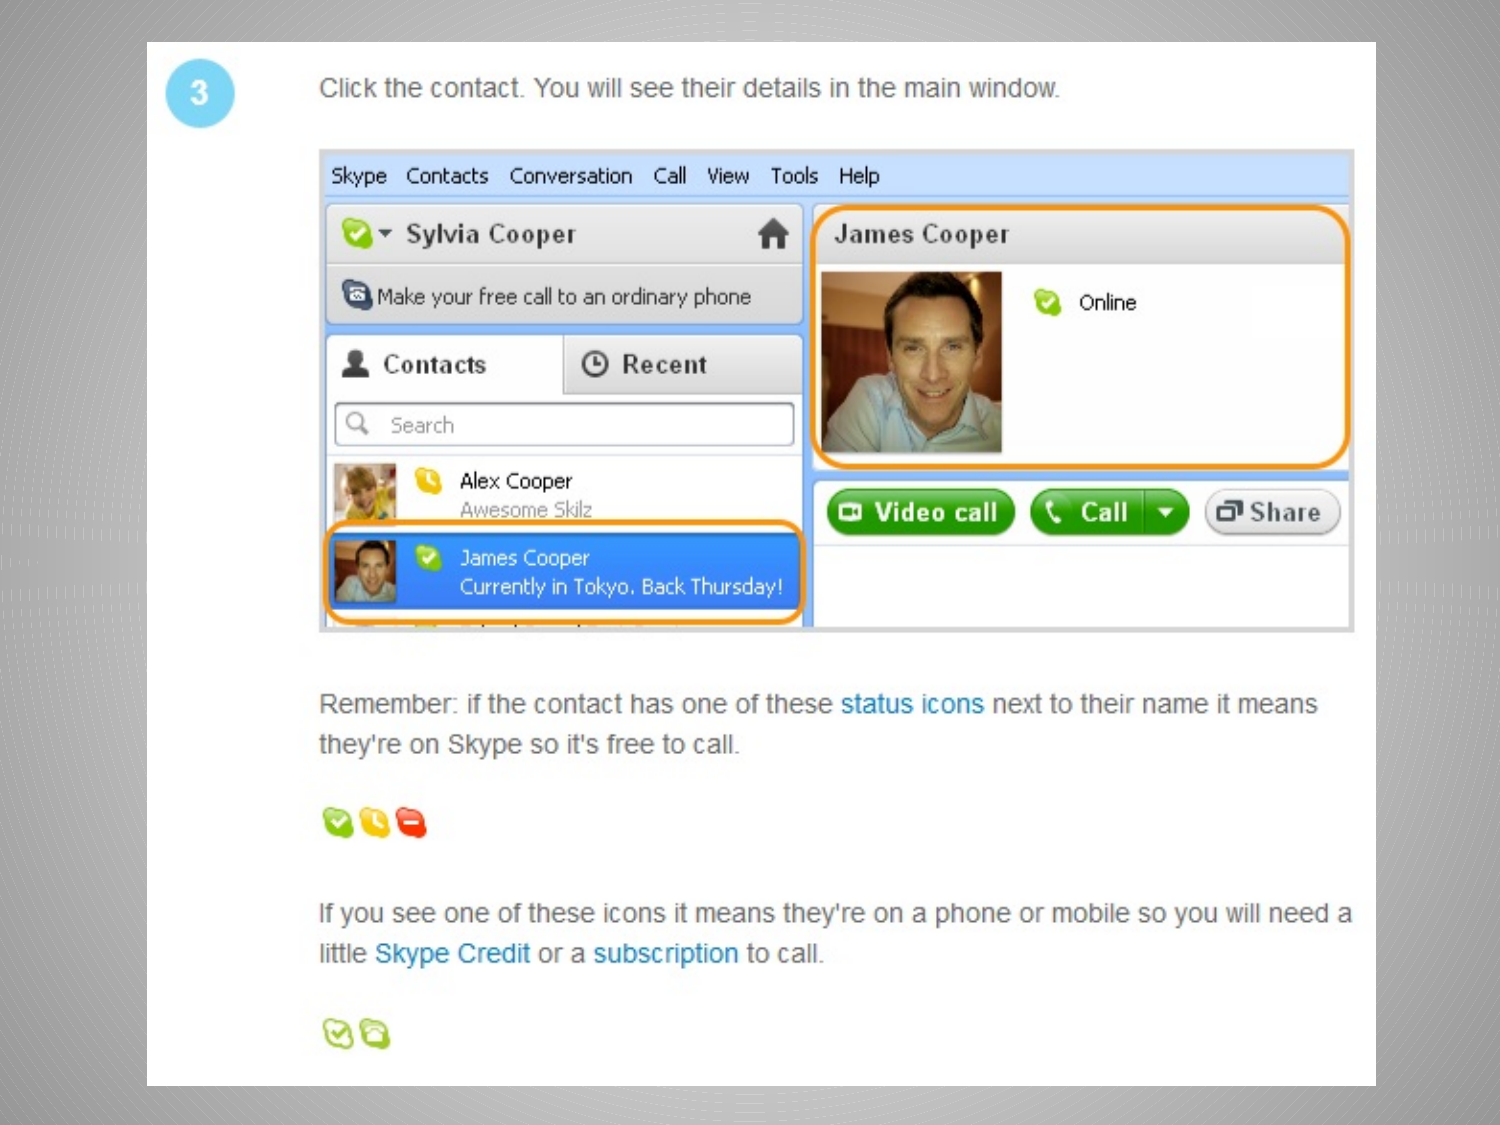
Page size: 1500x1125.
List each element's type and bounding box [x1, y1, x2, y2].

picture [147, 42, 1377, 1086]
